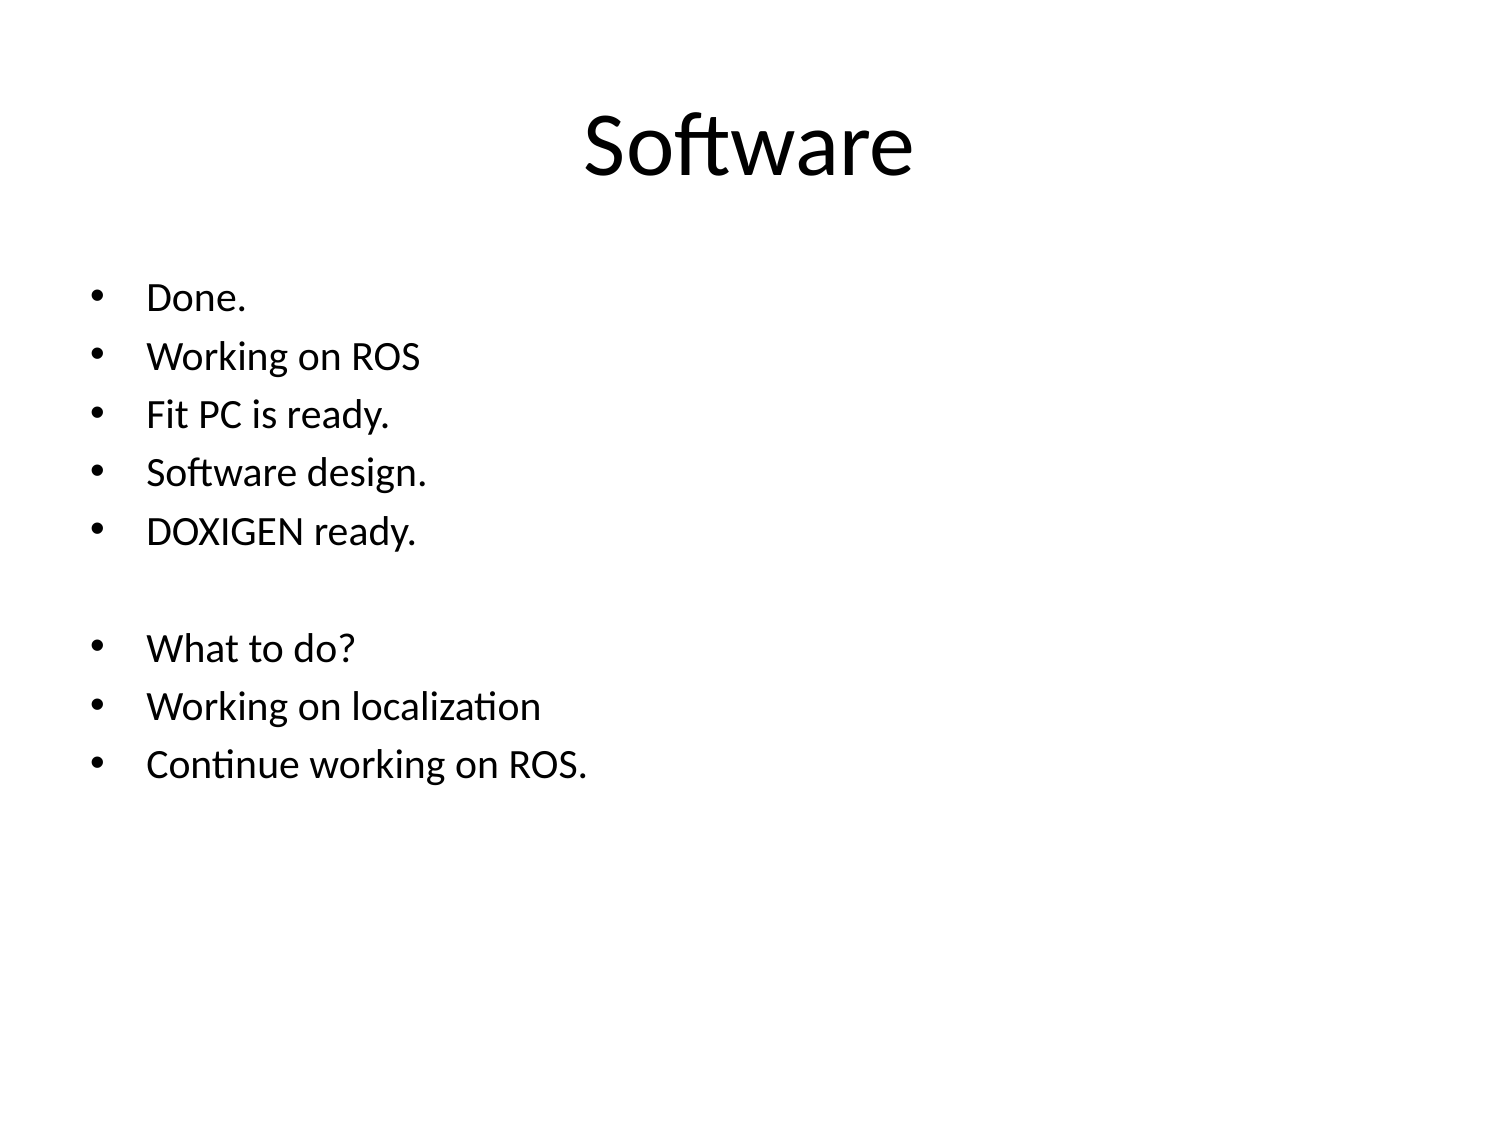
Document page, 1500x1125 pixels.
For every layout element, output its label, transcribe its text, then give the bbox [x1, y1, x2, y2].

list Done. Working on ROS Fit PC is ready. Software design. DOXIGEN ready. What to do? Working on localization Continue working on ROS. [75, 262, 1425, 1005]
title Software [75, 45, 1425, 233]
